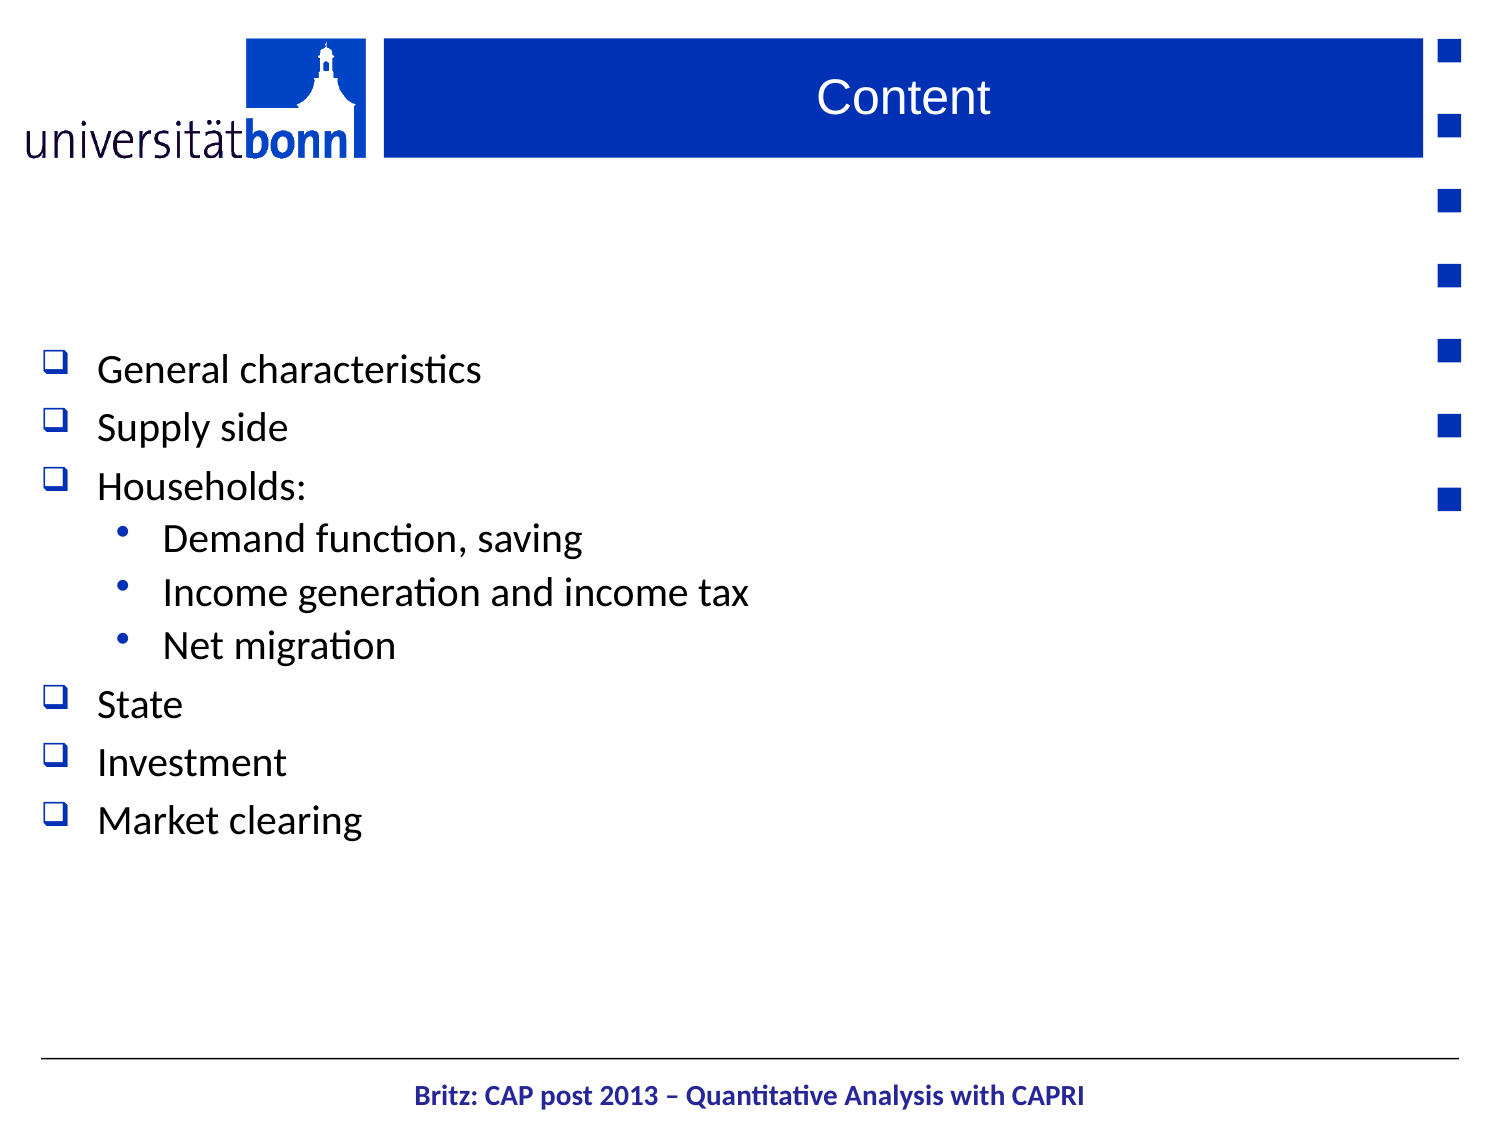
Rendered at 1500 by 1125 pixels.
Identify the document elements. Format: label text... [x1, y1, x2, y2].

footer Britz: CAP post 2013 – Quantitative Analysis with CAPRI [40, 1070, 1460, 1107]
title Content [383, 38, 1424, 158]
picture [24, 36, 368, 160]
list General characteristics Supply side Households: Demand function, saving Income generation and income tax Net migration State Investment Market clearing [25, 188, 1426, 1056]
